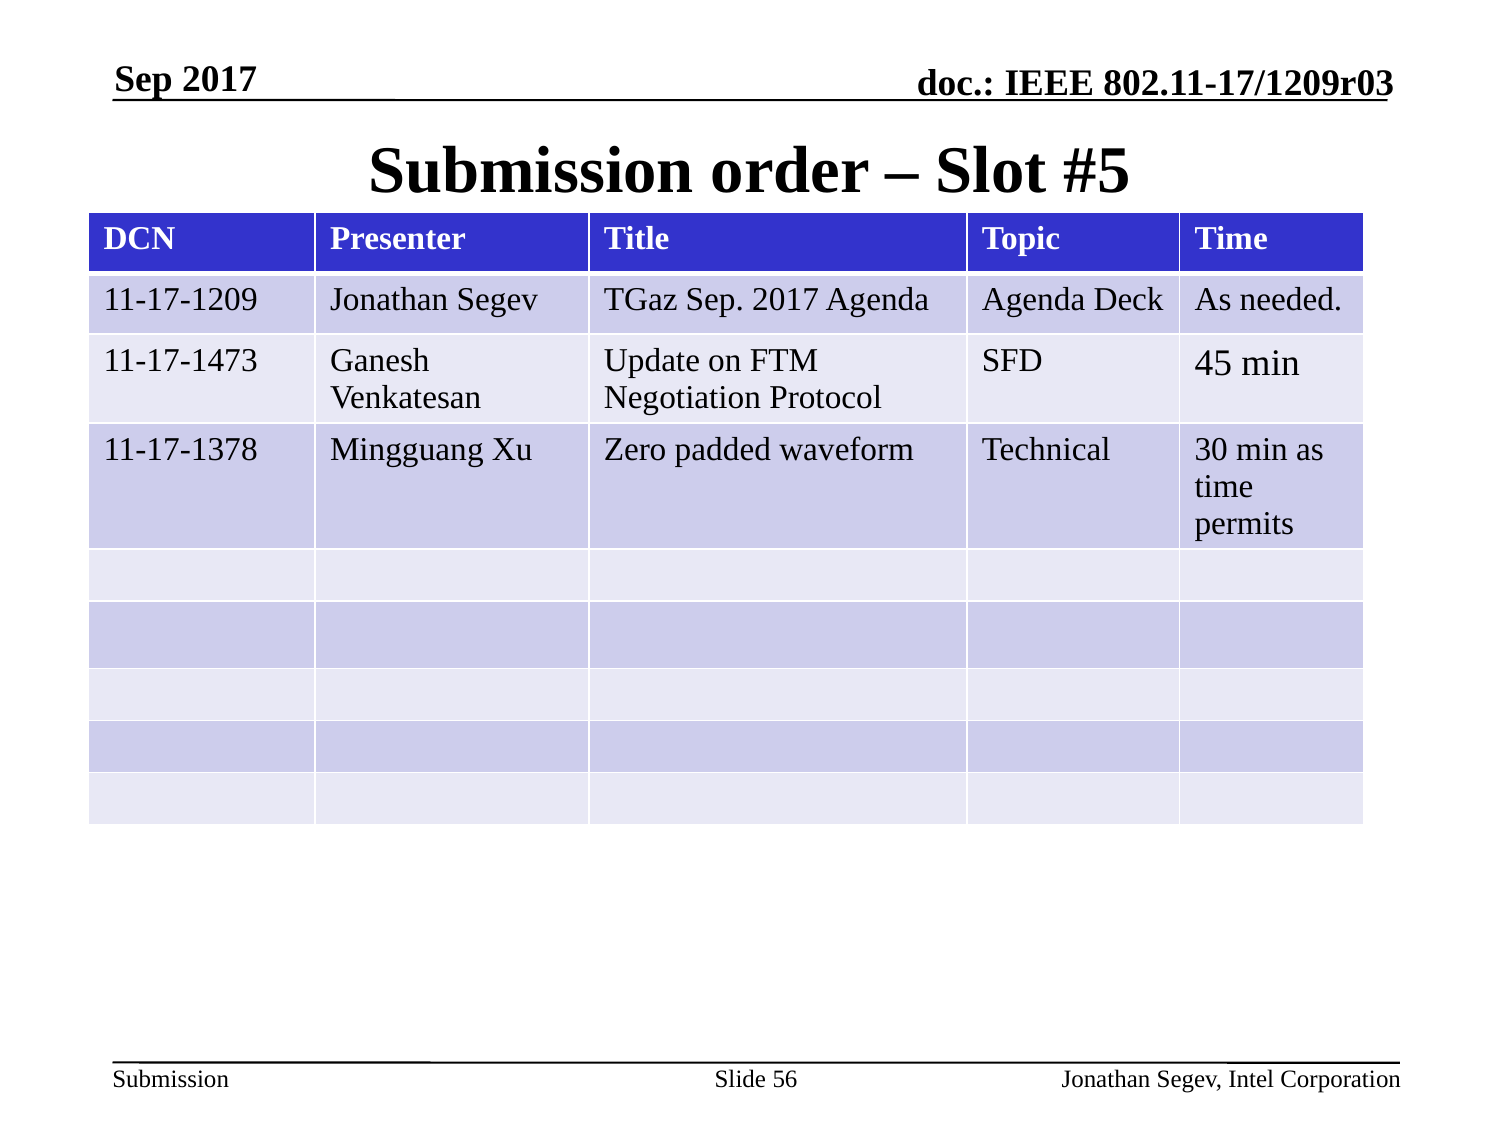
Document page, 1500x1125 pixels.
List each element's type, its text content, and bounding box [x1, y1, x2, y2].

table_cell Zero padded waveform [590, 424, 966, 548]
table_header Title [590, 213, 966, 271]
table_cell Update on FTM Negotiation Protocol [590, 335, 966, 422]
table_cell [89, 602, 314, 668]
table_cell [1180, 721, 1363, 772]
footer Jonathan Segev, Intel Corporation [878, 1061, 1402, 1093]
table_cell Ganesh Venkatesan [316, 335, 588, 422]
table_cell [89, 773, 314, 824]
table_cell 11-17-1378 [89, 424, 314, 548]
table_cell 11-17-1473 [89, 335, 314, 422]
table_cell [316, 669, 588, 720]
table_cell [590, 550, 966, 600]
table_cell [968, 773, 1179, 824]
table_cell [316, 602, 588, 668]
table_cell 30 min as time permits [1180, 424, 1363, 548]
table_cell [968, 550, 1179, 600]
title Submission order – Slot #5 [112, 112, 1388, 221]
table_header DCN [89, 213, 314, 271]
table_cell 45 min [1180, 335, 1363, 422]
table_cell [1180, 669, 1363, 720]
table_header Time [1180, 213, 1363, 271]
table_header Presenter [316, 213, 588, 271]
table_cell [316, 773, 588, 824]
table_header Topic [968, 213, 1179, 271]
table_cell As needed. [1180, 276, 1363, 333]
table_cell [968, 721, 1179, 772]
table_cell [590, 721, 966, 772]
table_cell [89, 669, 314, 720]
table_cell TGaz Sep. 2017 Agenda [590, 276, 966, 333]
table_cell Mingguang Xu [316, 424, 588, 548]
table_cell [968, 669, 1179, 720]
table_cell [89, 721, 314, 772]
table_cell [1180, 773, 1363, 824]
table_cell Jonathan Segev [316, 276, 588, 333]
table_cell [968, 602, 1179, 668]
table_cell [1180, 602, 1363, 668]
table_cell [316, 550, 588, 600]
table_cell Agenda Deck [968, 276, 1179, 333]
table_cell [590, 669, 966, 720]
table_cell [590, 602, 966, 668]
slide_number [114, 54, 423, 100]
table_cell SFD [968, 335, 1179, 422]
slide_number Slide 56 [712, 1061, 800, 1123]
table_cell Technical [968, 424, 1179, 548]
table_cell [590, 773, 966, 824]
table_cell [89, 550, 314, 600]
table_cell 11-17-1209 [89, 276, 314, 333]
table_cell [1180, 550, 1363, 600]
table_cell [316, 721, 588, 772]
